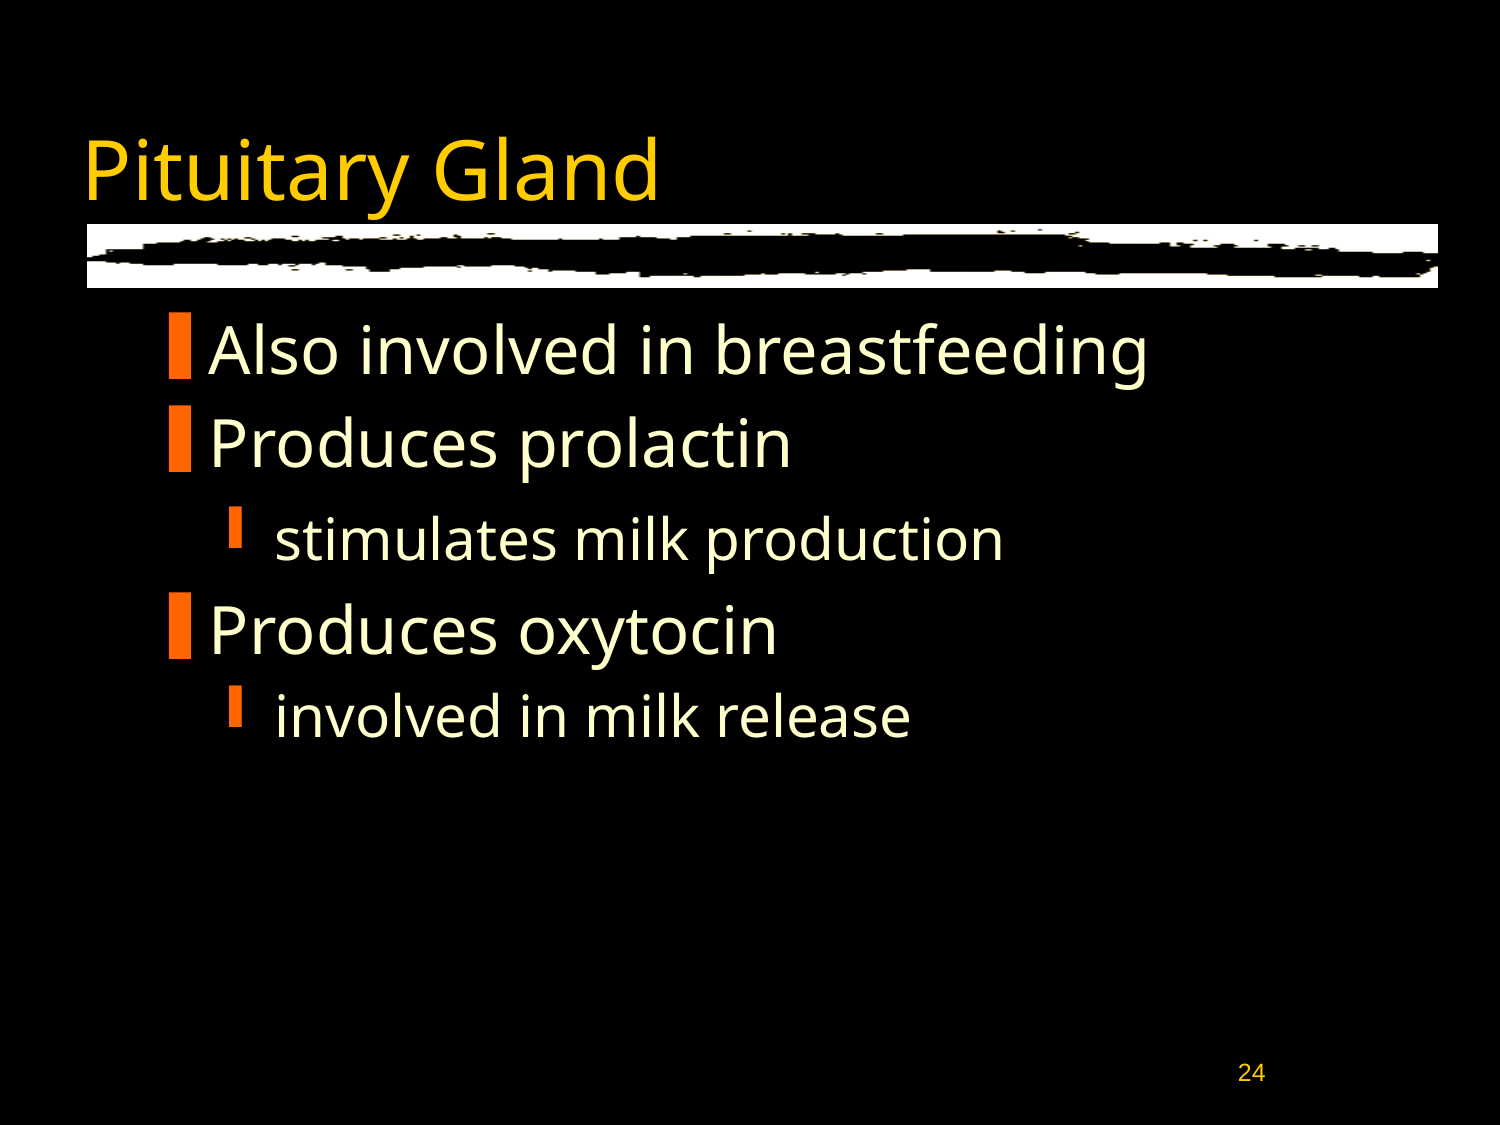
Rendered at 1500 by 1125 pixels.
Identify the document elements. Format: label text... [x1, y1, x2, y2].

title Pituitary Gland [66, 37, 1342, 226]
list Also involved in breastfeeding Produces prolactin stimulates milk production Produces oxytocin involved in milk release [137, 299, 1401, 985]
